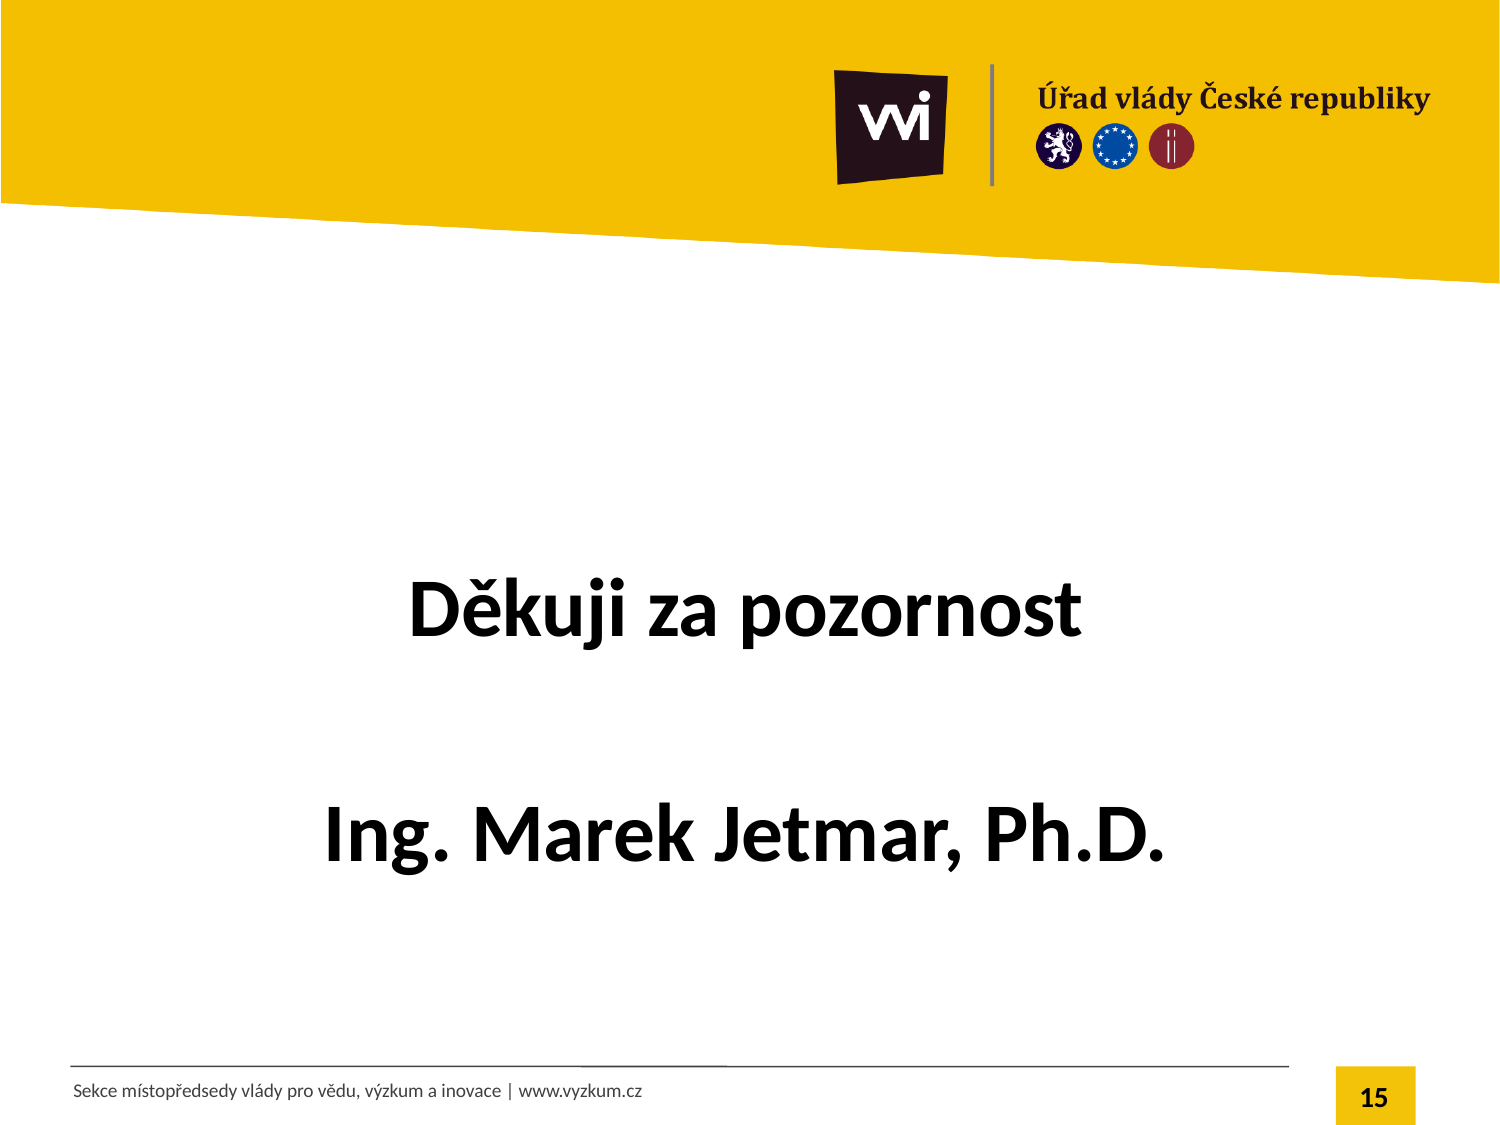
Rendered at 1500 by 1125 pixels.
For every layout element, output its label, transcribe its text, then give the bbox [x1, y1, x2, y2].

picture [0, 0, 1500, 284]
list Děkuji za pozornost Ing. Marek Jetmar, Ph.D. [75, 328, 1418, 985]
slide_number 15 [1324, 1066, 1425, 1125]
